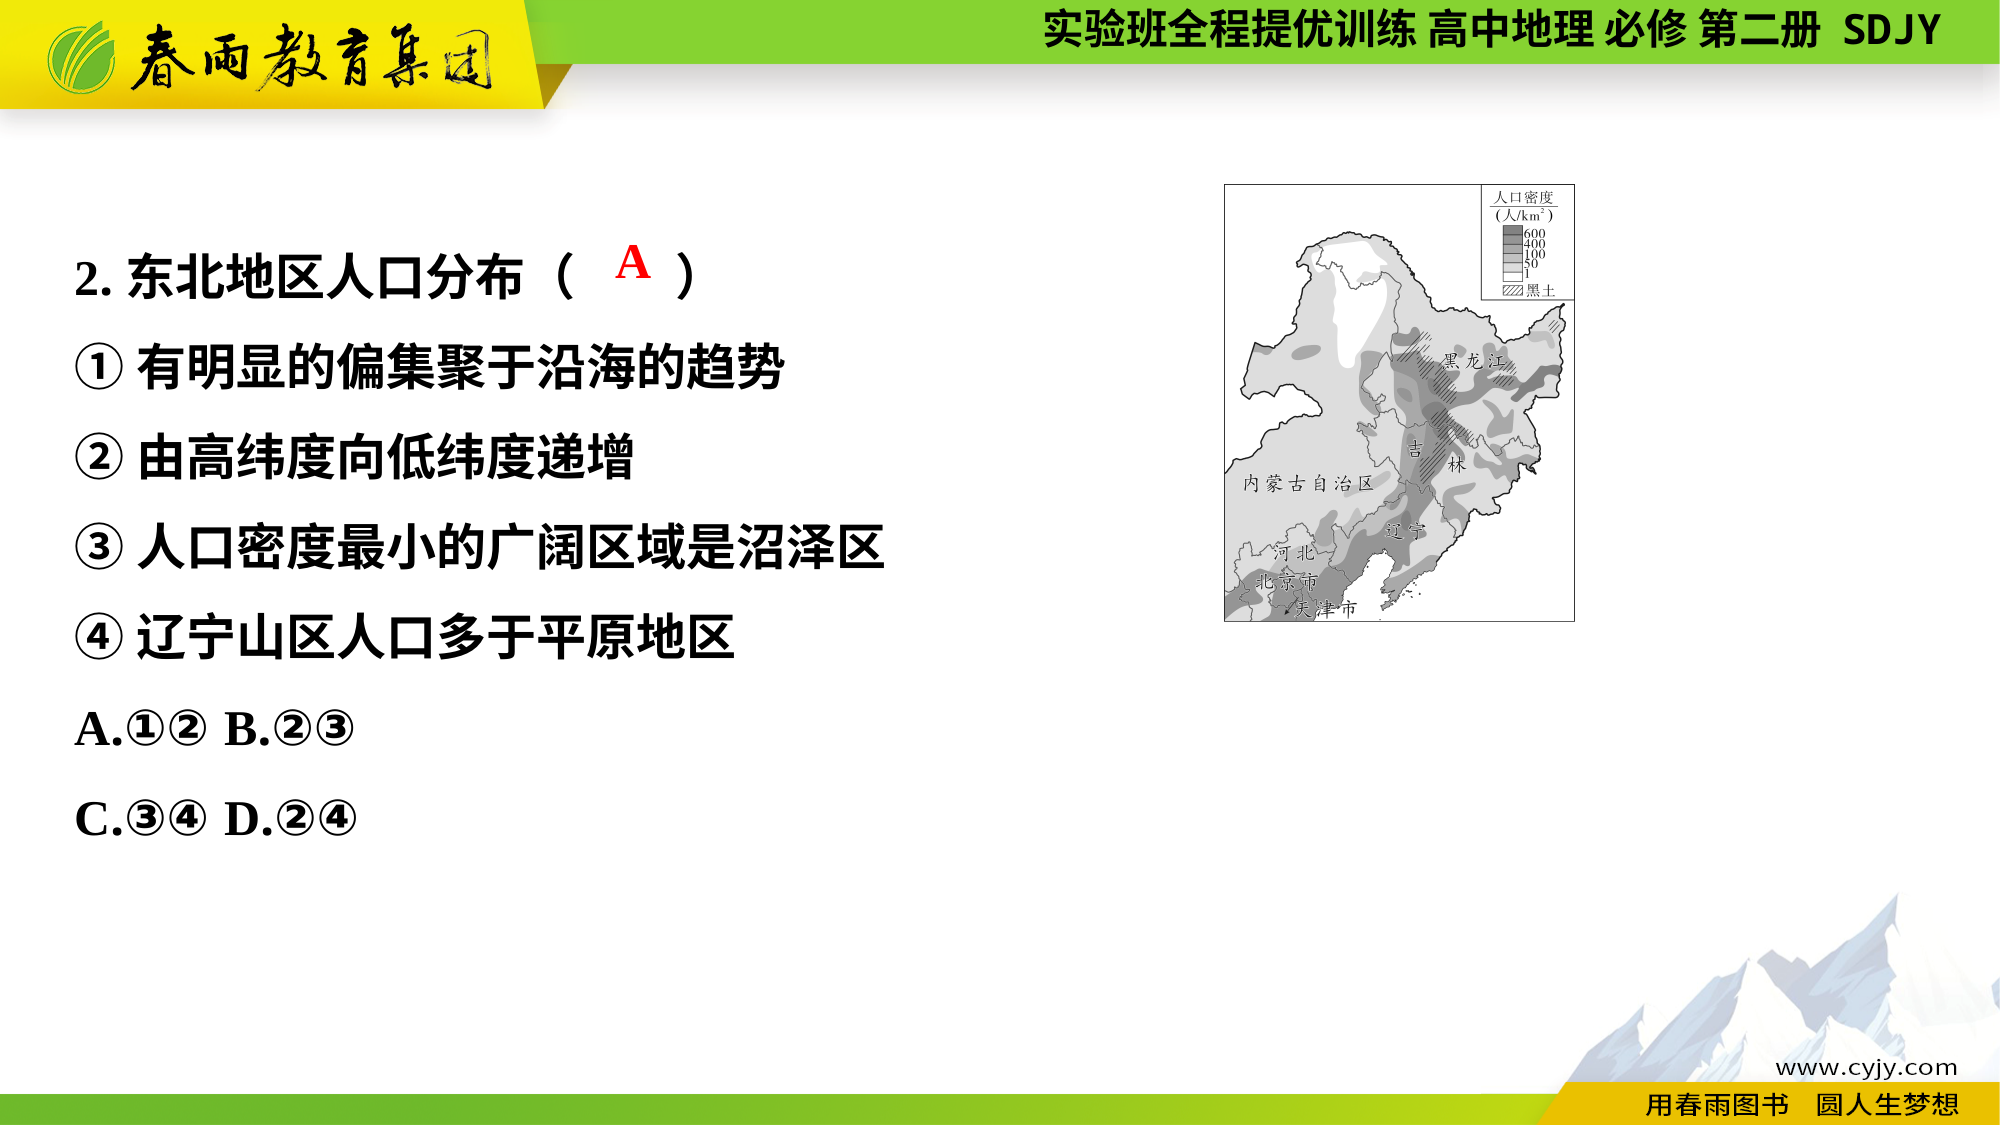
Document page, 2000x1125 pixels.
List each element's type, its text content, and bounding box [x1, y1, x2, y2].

list 2.东北地区人口分布（ ） ①有明显的偏集聚于沿海的趋势 ②由高纬度向低纬度递增 ③人口密度最小的广阔区域是沼泽区 ④辽宁山区人口多于平原地区 A.①② B.②③ C.③④ D.②④ [59, 208, 1944, 860]
picture [0, 0, 2000, 1125]
text_box A [600, 221, 667, 297]
